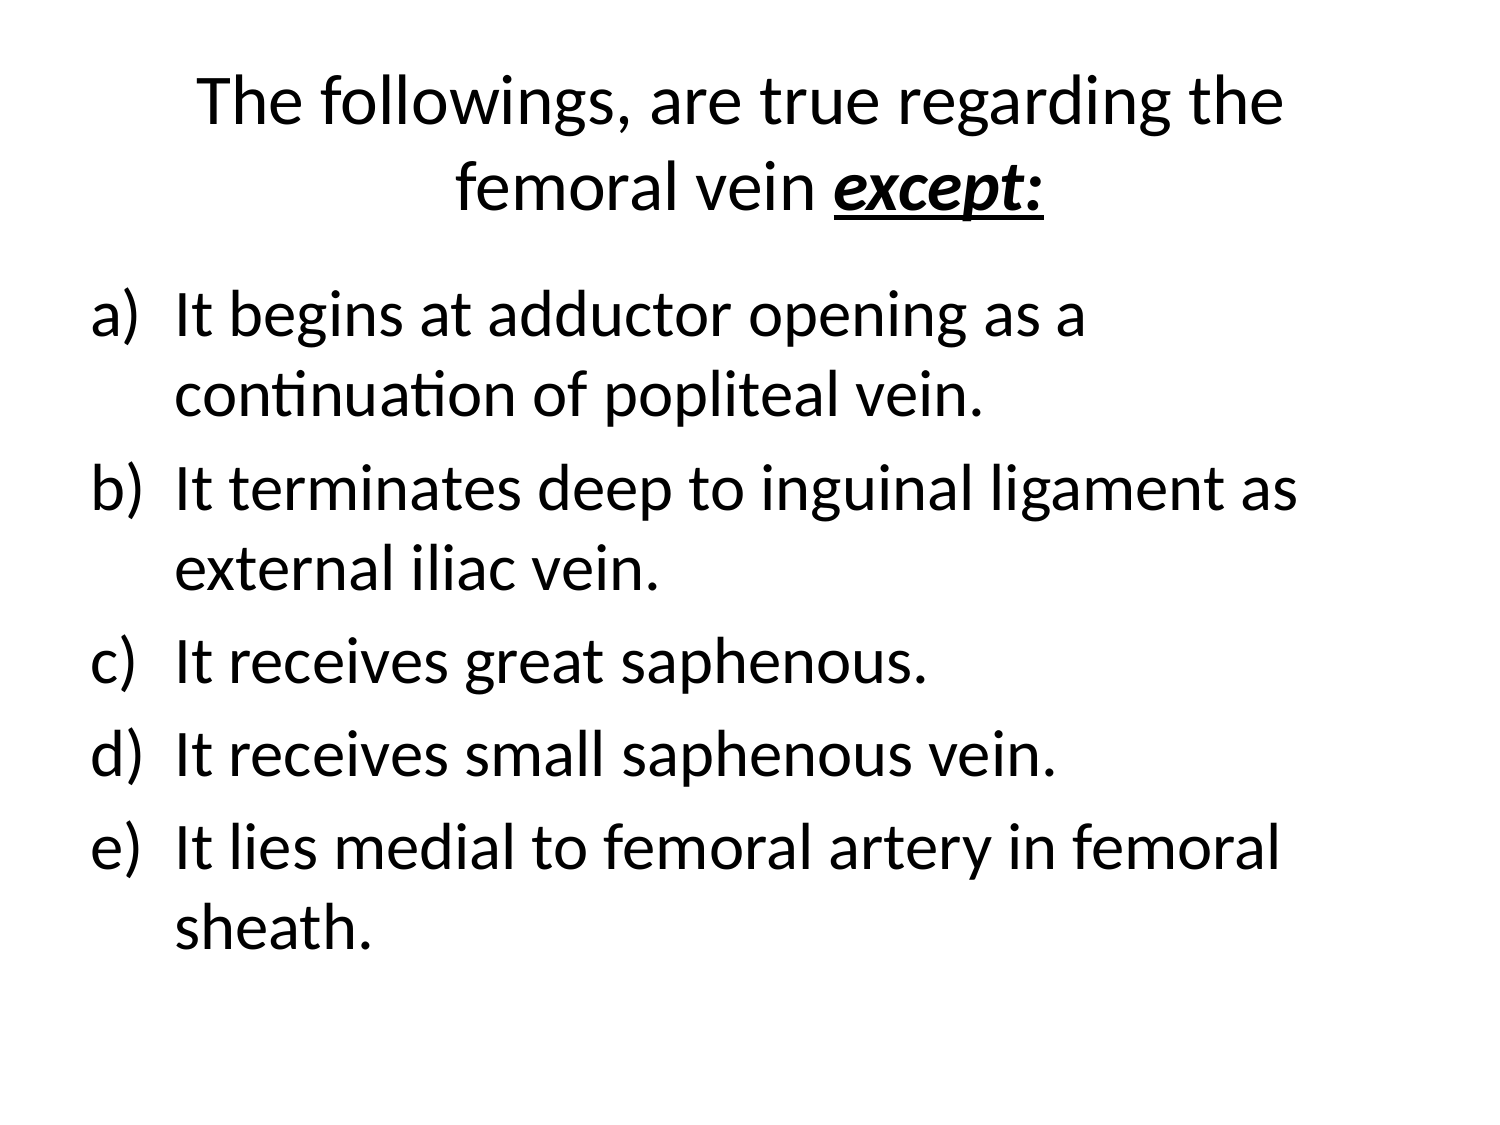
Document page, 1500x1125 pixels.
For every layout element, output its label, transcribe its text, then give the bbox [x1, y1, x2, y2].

list It begins at adductor opening as a continuation of popliteal vein. It terminates deep to inguinal ligament as external iliac vein. It receives great saphenous. It receives small saphenous vein. It lies medial to femoral artery in femoral sheath. [75, 262, 1425, 1005]
title The followings, are true regarding the femoral vein except: [75, 45, 1425, 233]
